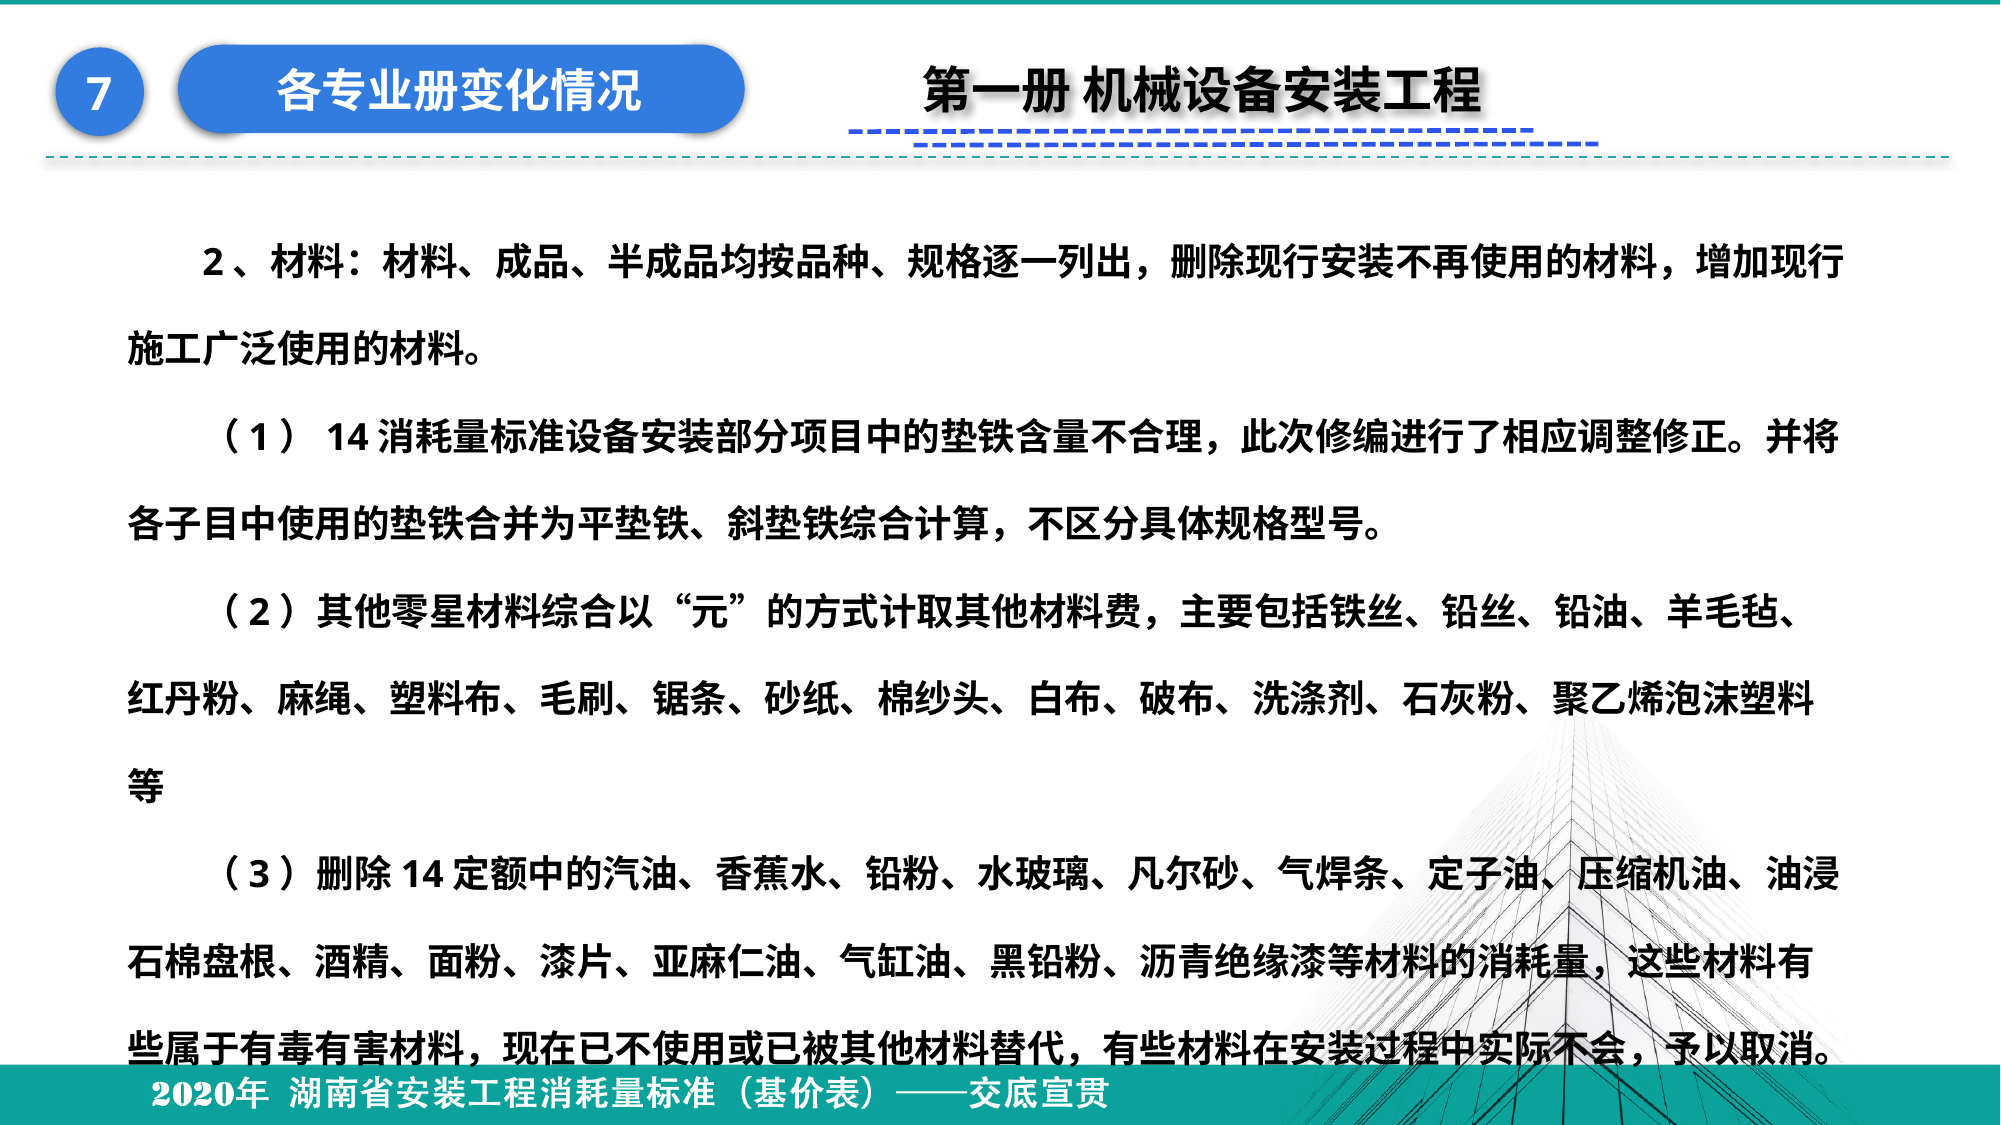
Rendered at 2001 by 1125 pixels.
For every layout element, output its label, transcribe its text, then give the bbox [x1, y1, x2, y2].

text_box 2、材料：材料、成品、半成品均按品种、规格逐一列出，删除现行安装不再使用的材料，增加现行施工广泛使用的材料。 （1）14消耗量标准设备安装部分项目中的垫铁含量不合理，此次修编进行了相应调整修正。并将各子目中使用的垫铁合并为平垫铁、斜垫铁综合计算，不区分具体规格型号。 （2）其他零星材料综合以“元”的方式计取其他材料费，主要包括铁丝、铅丝、铅油、羊毛毡、红丹粉、麻绳、塑料布、毛刷、锯条、砂纸、棉纱头、白布、破布、洗涤剂、石灰粉、聚乙烯泡沫塑料等 （3）删除14定额中的汽油、香蕉水、铅粉、水玻璃、凡尔砂、气焊条、定子油、压缩机油、油浸石棉盘根、酒精、面粉、漆片、亚麻仁油、气缸油、黑铅粉、沥青绝缘漆等材料的消耗量，这些材料有些属于有毒有害材料，现在已不使用或已被其他材料替代，有些材料在安装过程中实际不会，予以取消。 [112, 187, 1866, 1078]
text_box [45, 44, 1955, 158]
slide_number [1918, 0, 2000, 52]
picture [0, 0, 2001, 1125]
